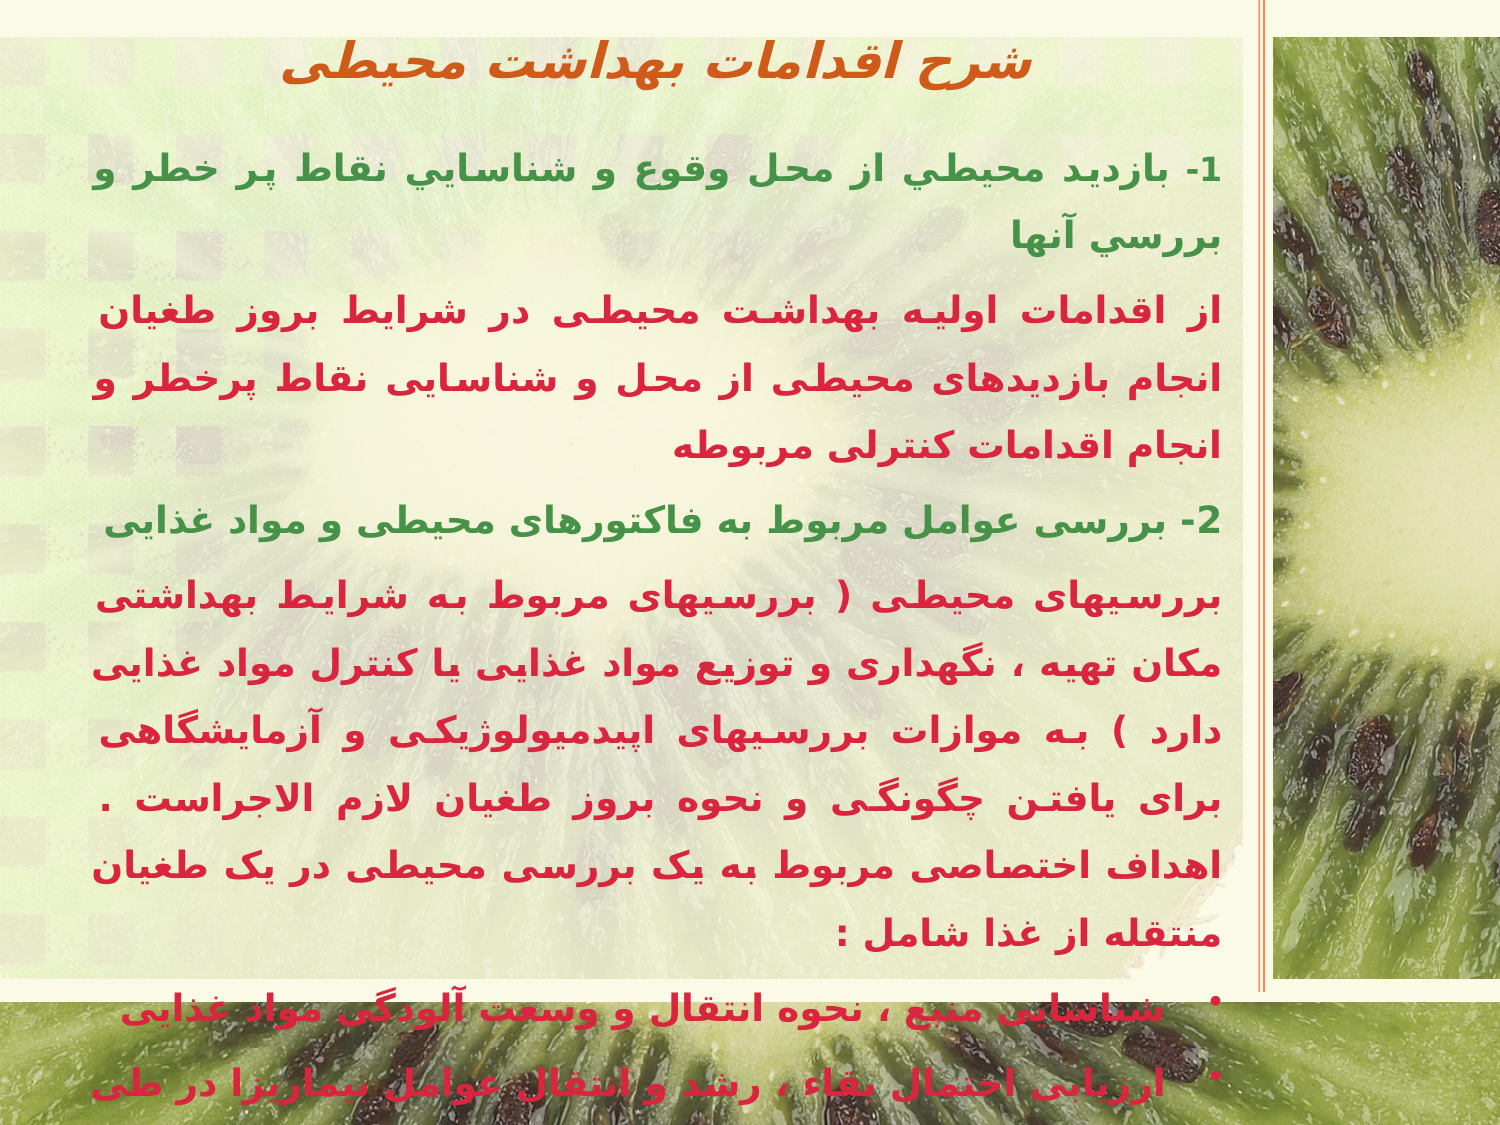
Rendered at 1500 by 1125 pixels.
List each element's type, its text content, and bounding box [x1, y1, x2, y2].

picture [0, 0, 1500, 1125]
list 1- بازديد محيطي از محل وقوع و شناسايي نقاط پر خطر و بررسي آنها از اقدامات اولیه بهداشت محیطی در شرایط بروز طغیان انجام بازدیدهای محیطی از محل و شناسایی نقاط پرخطر و انجام اقدامات کنترلی مربوطه 2- بررسی عوامل مربوط به فاکتورهای محیطی و مواد غذایی بررسیهای محیطی ( بررسیهای مربوط به شرایط بهداشتی مکان تهیه ، نگهداری و توزیع مواد غذایی یا کنترل مواد غذایی دارد ) به موازات بررسیهای اپیدمیولوژیکی و آزمایشگاهی برای یافتن چگونگی و نحوه بروز طغیان لازم الاجراست . اهداف اختصاصی مربوط به یک بررسی محیطی در یک طغیان منتقله از غذا شامل : شناسایی منبع ، نحوه انتقال و وسعت آلودگی مواد غذایی ارزیابی احتمال بقاء ، رشد و انتقال عوامل بیماریزا در طی آماده سازی ، حمل و نقل و نگهداری غذا تعیین و اجرای مداخلات اصلاحی [74, 113, 1238, 906]
title شرح اقدامات بهداشت محیطی [74, 18, 1238, 98]
